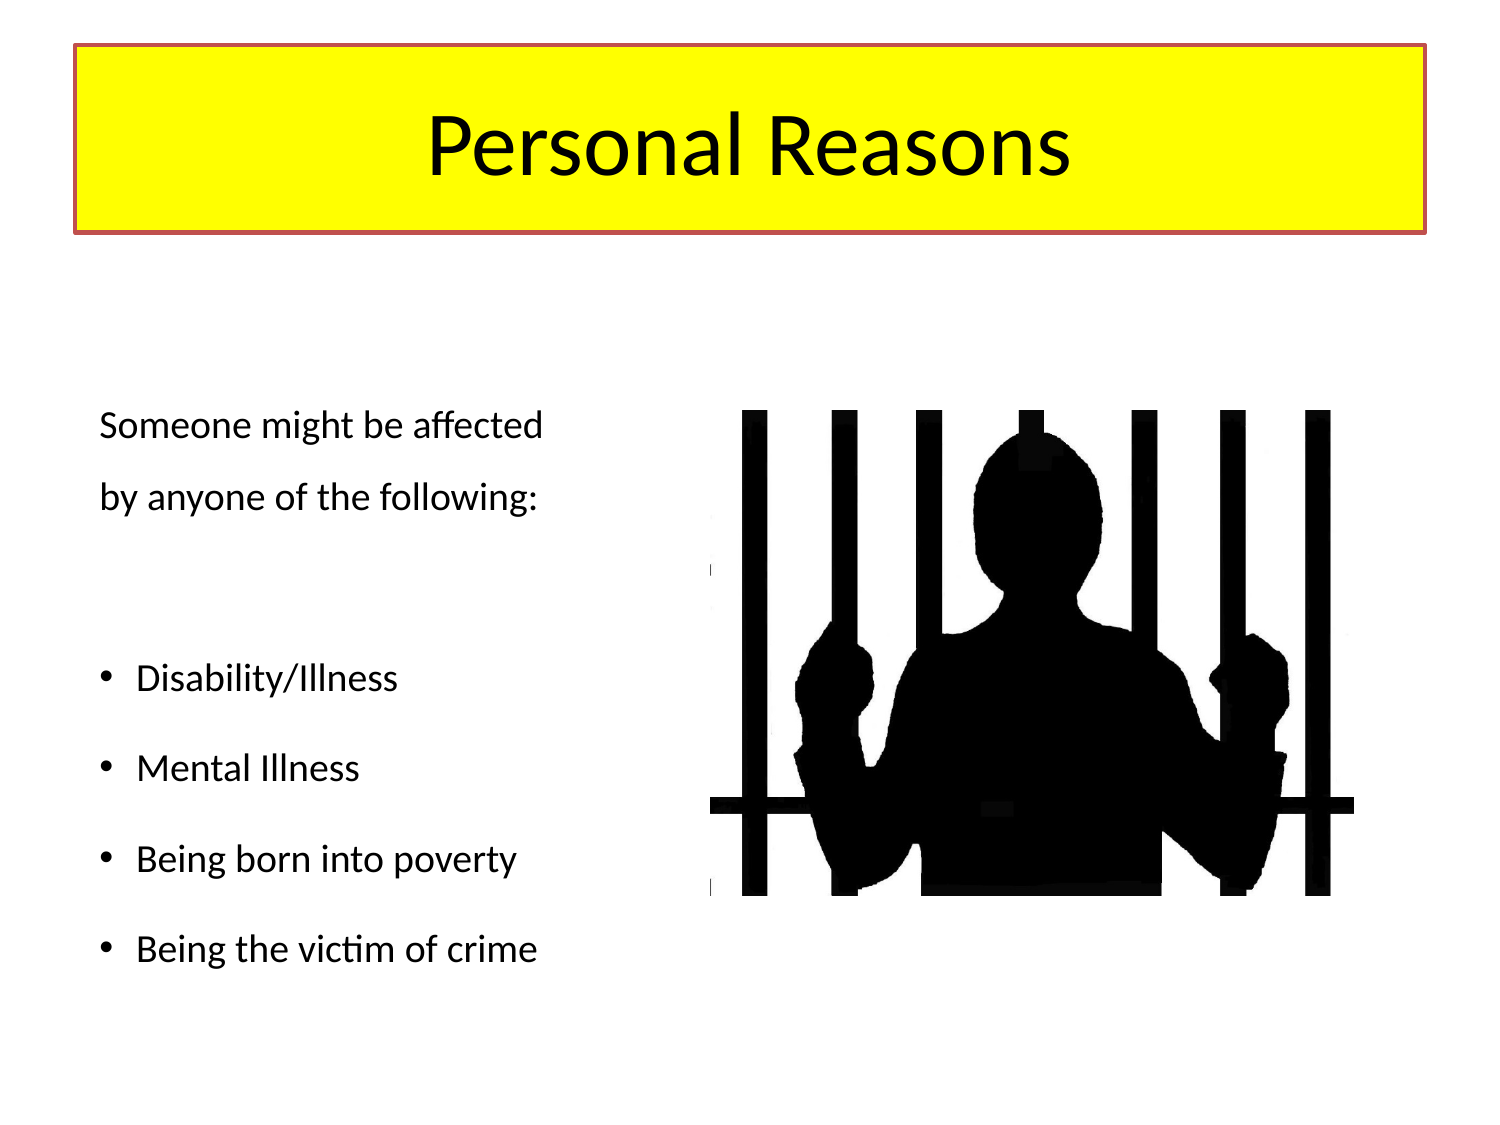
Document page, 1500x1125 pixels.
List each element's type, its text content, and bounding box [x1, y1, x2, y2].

picture [709, 410, 1355, 896]
title Personal Reasons [73, 43, 1427, 235]
text_box Someone might be affected by anyone of the following: Disability/Illness Mental Illness Being born into poverty Being the victim of crime [88, 369, 590, 985]
